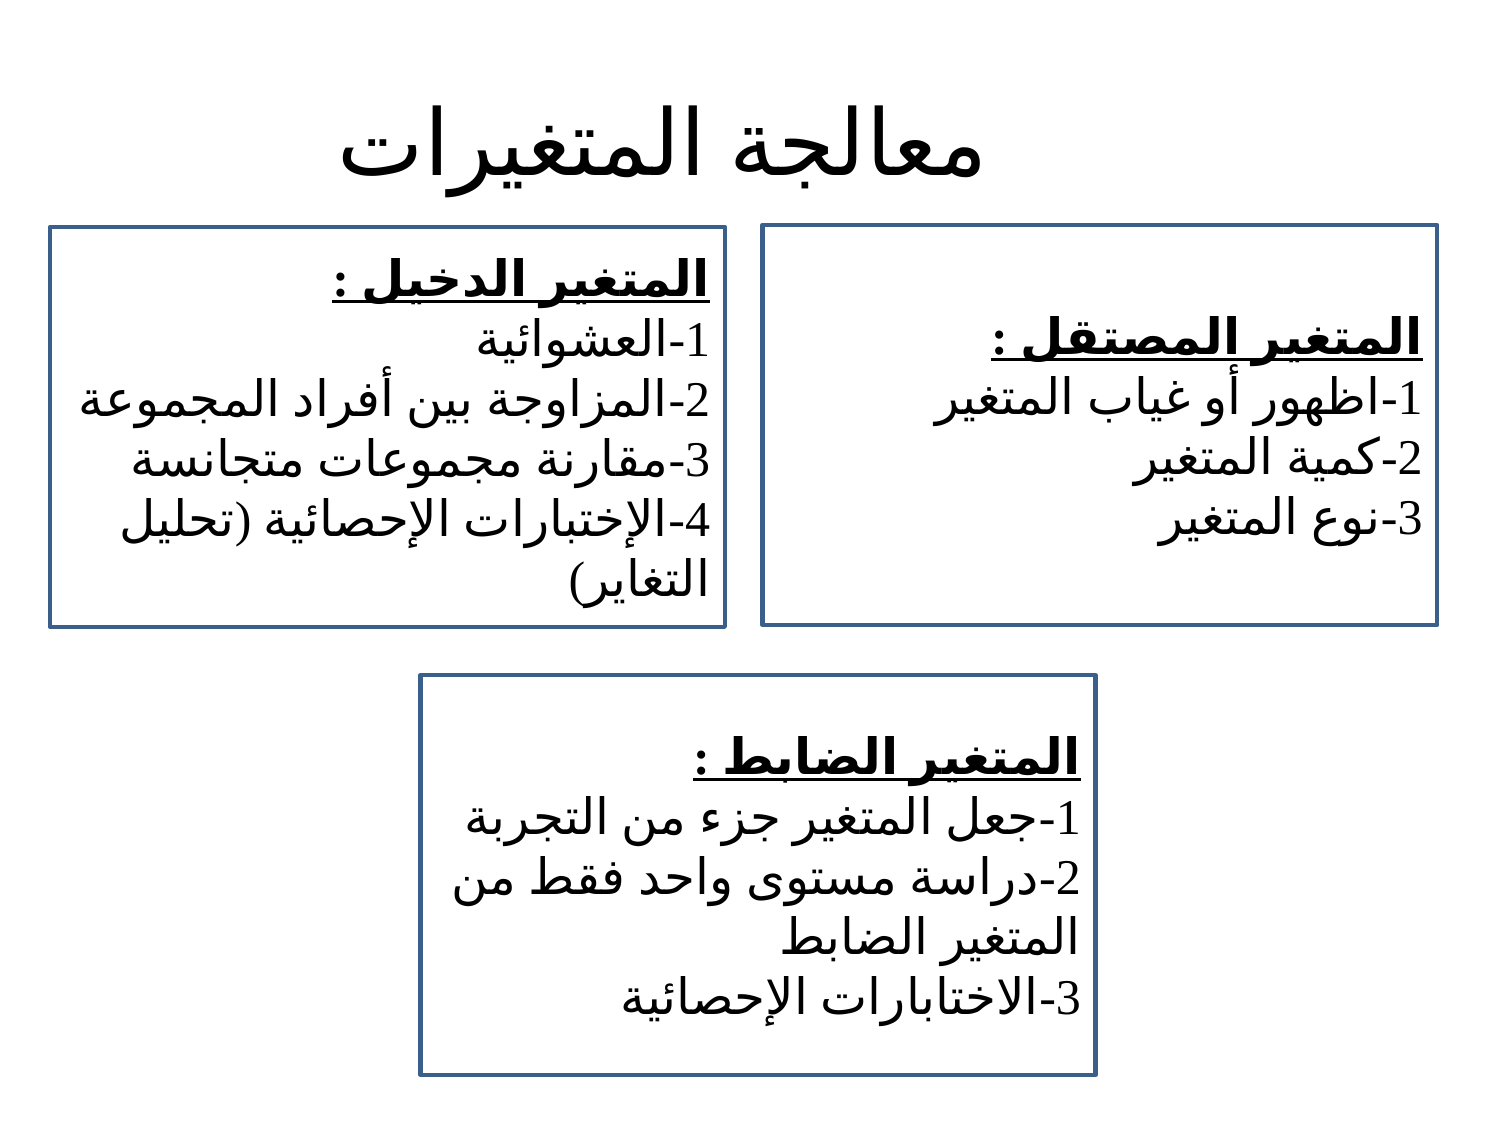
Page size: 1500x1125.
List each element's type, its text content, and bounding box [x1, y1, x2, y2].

title معالجة المتغيرات [0, 45, 1350, 233]
text_box المتغير الضابط : 1-جعل المتغير جزء من التجربة 2-دراسة مستوى واحد فقط من المتغير الضابط 3-الاختابارات الإحصائية [418, 673, 1098, 1077]
text_box المتغير الدخيل : 1-العشوائية 2-المزاوجة بين أفراد المجموعة 3-مقارنة مجموعات متجانسة 4-الإختبارات الإحصائية (تحليل التغاير) [48, 225, 727, 629]
text_box المتغير المصتقل : 1-اظهور أو غياب المتغير 2-كمية المتغير 3-نوع المتغير [760, 223, 1439, 627]
